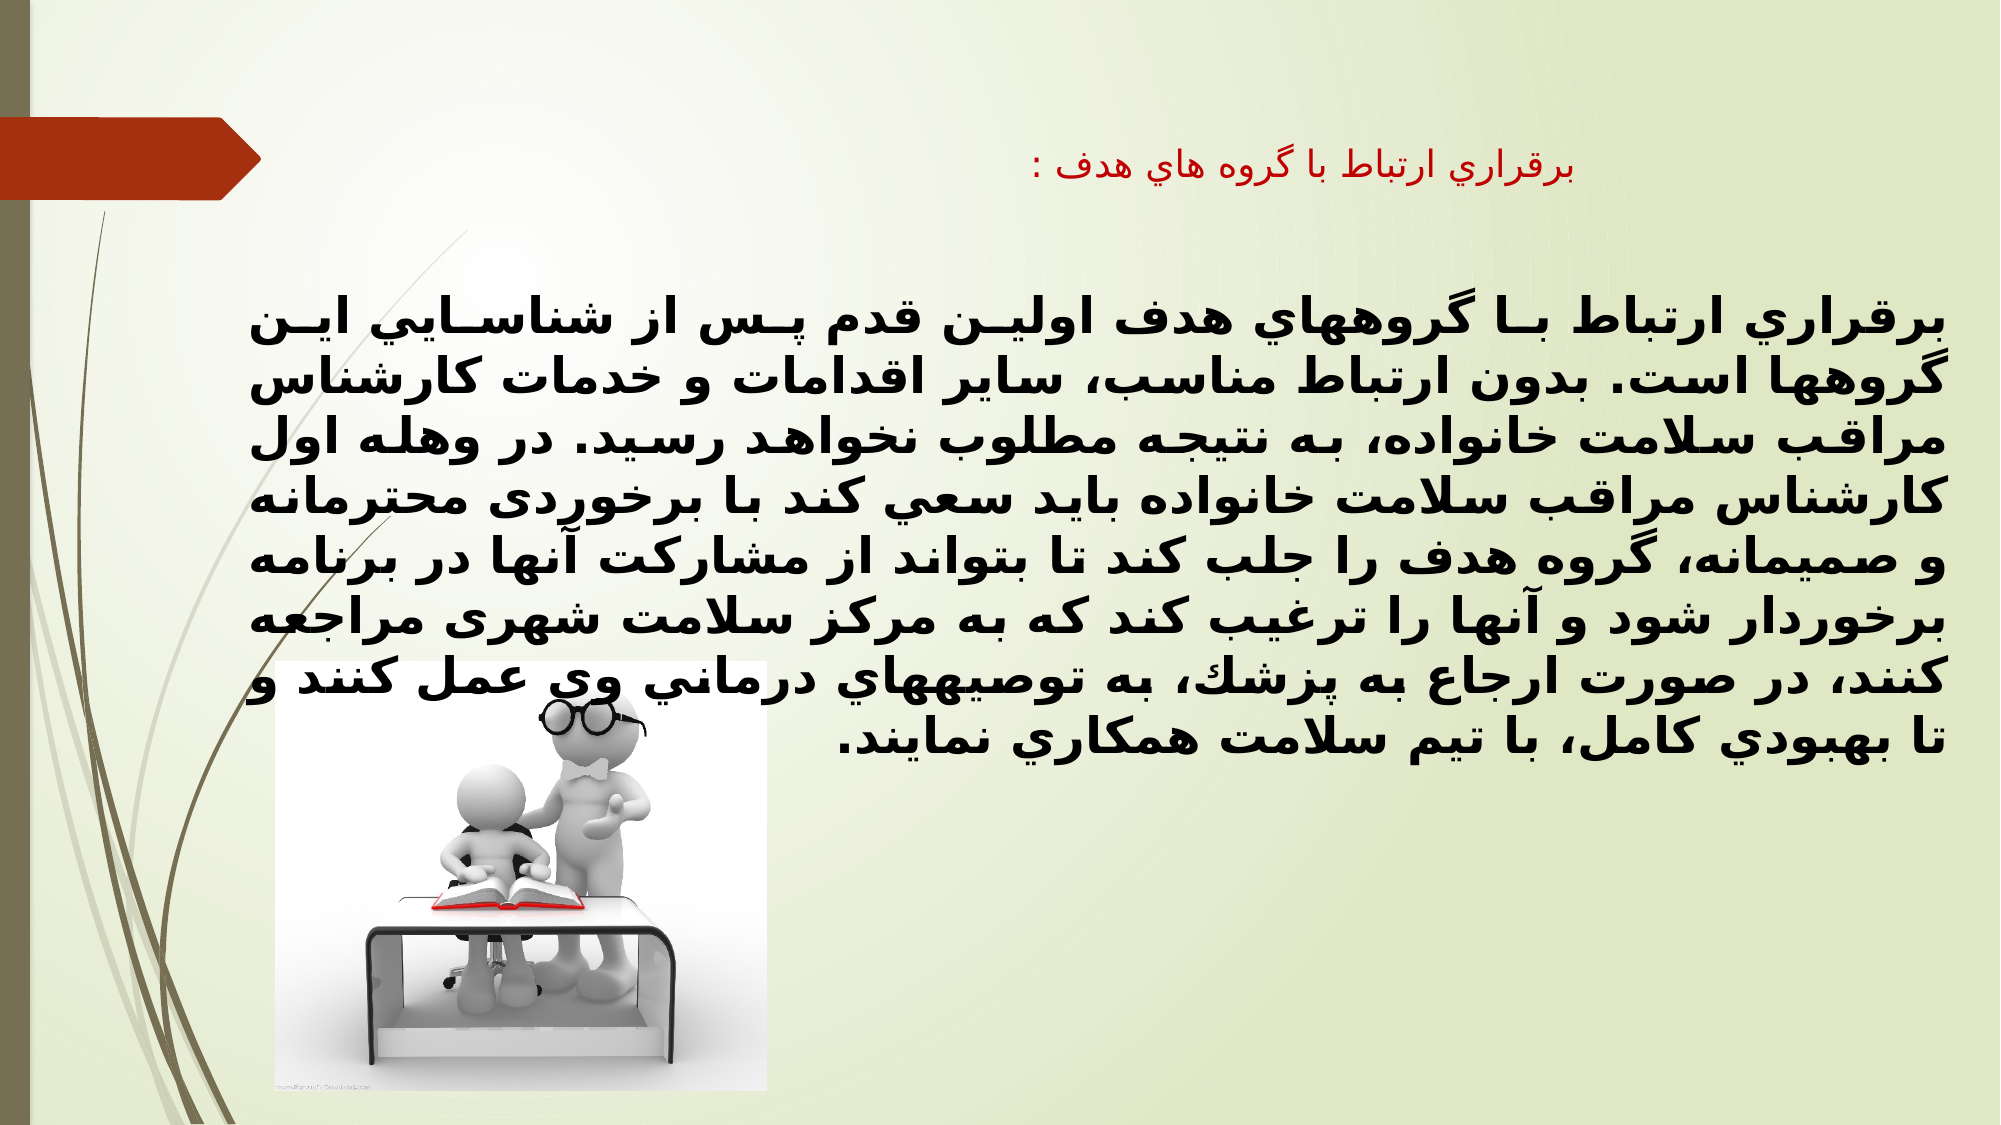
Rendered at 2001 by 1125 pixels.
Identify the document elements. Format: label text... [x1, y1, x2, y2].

text_box برقراري ارتباط با گروه هاي هدف : [500, 132, 1592, 238]
text_box برقراري ارتباط با گروه­هاي هدف اولين قدم پس از شناسايي این گروه­ها است. بدون ارتباط مناسب، ساير اقدامات و خدمات كارشناس مراقب سلامت خانواده، به نتيجه مطلوب نخواهد رسید. در وهله اول كارشناس مراقب سلامت خانواده بايد سعي كند با برخوردی محترمانه و صميمانه، گروه هدف را جلب كند تا بتواند از مشاركت آنها در برنامه برخوردار شود و آنها را ترغيب كند كه به مرکز سلامت شهری مراجعه كنند، در صورت ارجاع به پزشك، به توصيه­هاي درماني وی عمل كنند و تا بهبودي كامل، با تيم سلامت همكاري نمايند. [233, 276, 1964, 772]
picture [275, 661, 768, 1092]
